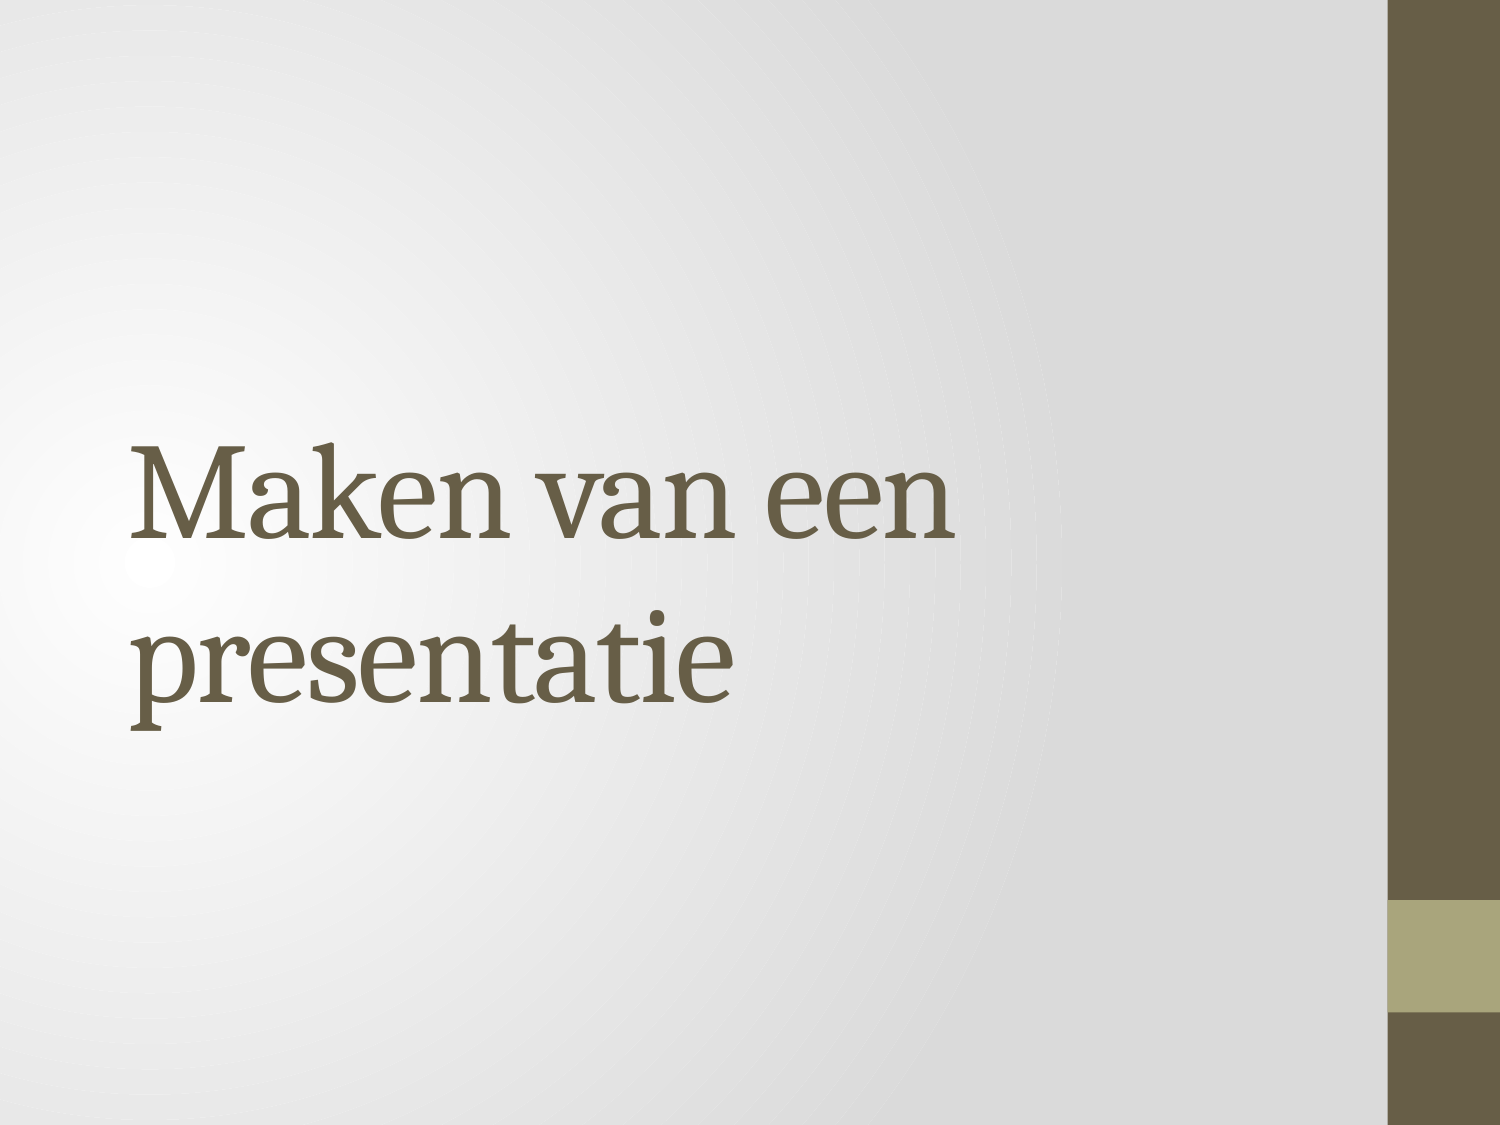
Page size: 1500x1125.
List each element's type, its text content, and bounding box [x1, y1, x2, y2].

title Maken van een presentatie [112, 312, 1350, 738]
